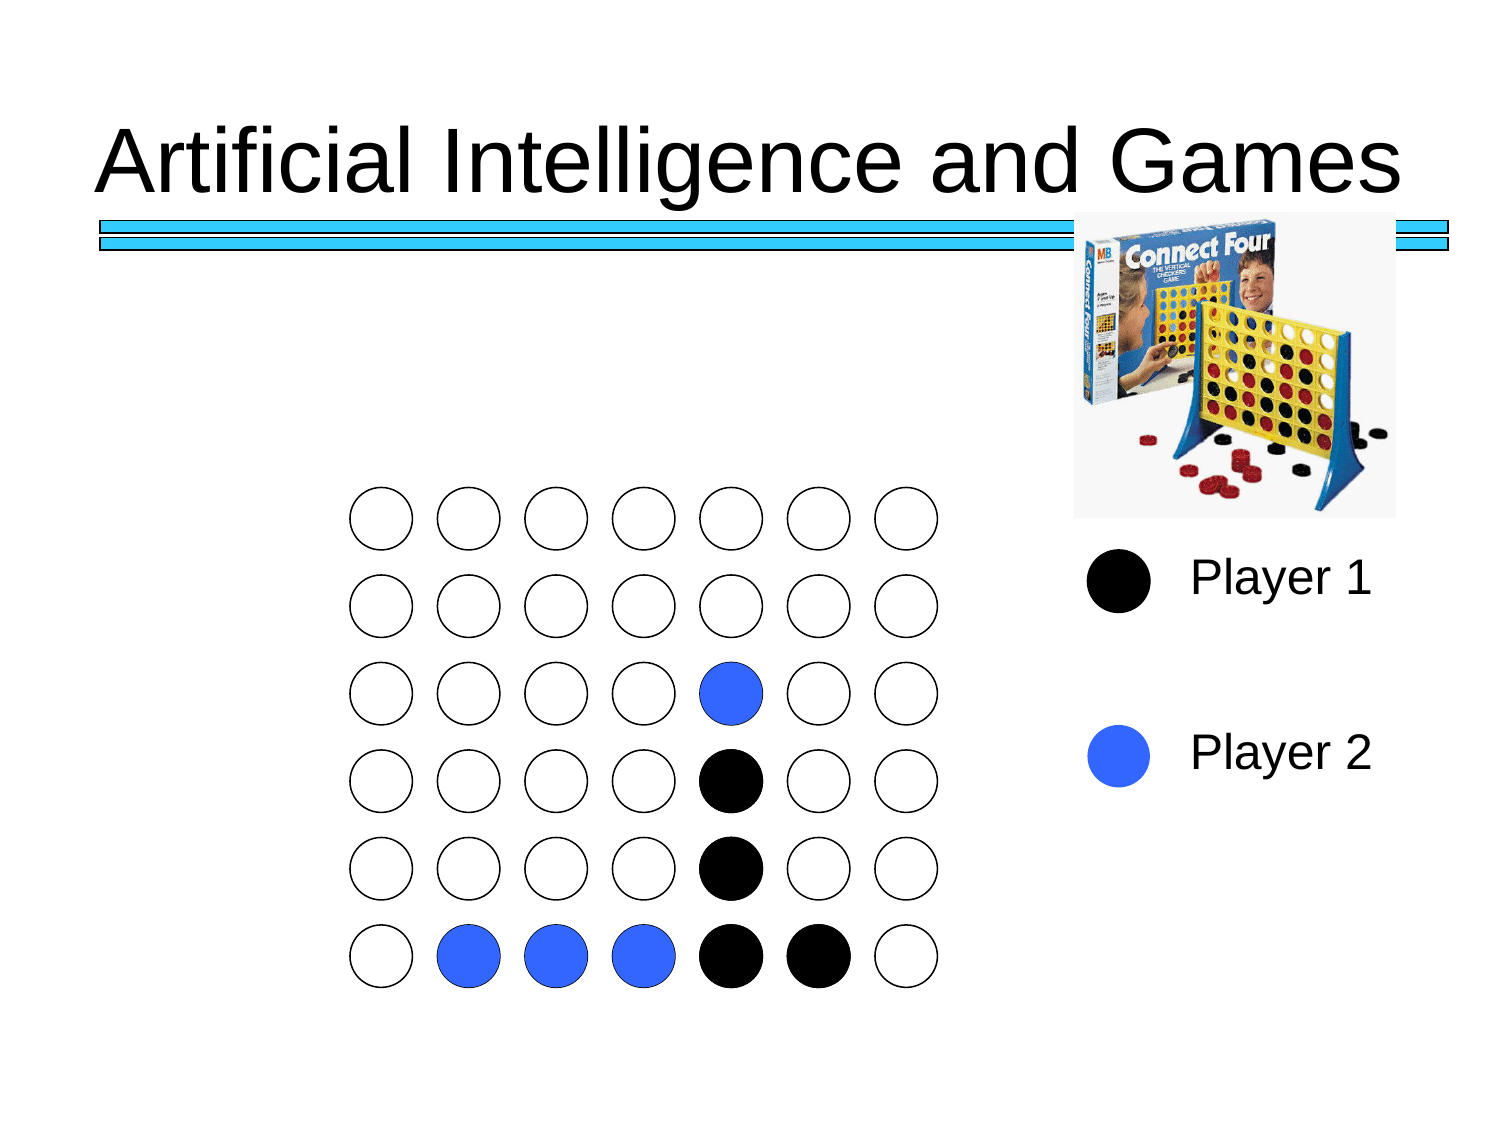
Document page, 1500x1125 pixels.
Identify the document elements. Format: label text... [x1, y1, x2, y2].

text_box [349, 487, 413, 550]
text_box [612, 487, 675, 550]
text_box [699, 924, 763, 988]
text_box Player 1 [1174, 537, 1422, 613]
text_box [612, 749, 675, 813]
title Artificial Intelligence and Games [37, 62, 1463, 250]
text_box [524, 749, 588, 813]
text_box [699, 574, 763, 638]
text_box [612, 662, 675, 725]
text_box [699, 662, 763, 725]
text_box [874, 574, 938, 638]
text_box [874, 924, 938, 988]
text_box [349, 662, 413, 725]
text_box [437, 574, 500, 638]
text_box [349, 574, 413, 638]
text_box [437, 924, 500, 988]
text_box [524, 487, 588, 550]
text_box [787, 924, 850, 988]
text_box [787, 662, 850, 725]
text_box [437, 837, 500, 900]
text_box [699, 837, 763, 900]
text_box [524, 574, 588, 638]
text_box [874, 749, 938, 813]
text_box [612, 837, 675, 900]
text_box [437, 487, 500, 550]
text_box [699, 749, 763, 813]
text_box [524, 924, 588, 988]
text_box [874, 487, 938, 550]
text_box [349, 924, 413, 988]
text_box [699, 487, 763, 550]
text_box [787, 574, 850, 638]
text_box [349, 837, 413, 900]
text_box [787, 749, 850, 813]
text_box [437, 749, 500, 813]
text_box [787, 487, 850, 550]
text_box [1087, 724, 1150, 788]
text_box Player 2 [1174, 712, 1422, 788]
text_box [437, 662, 500, 725]
text_box [787, 837, 850, 900]
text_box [1401, 220, 1449, 251]
picture [1074, 212, 1397, 519]
text_box [349, 749, 413, 813]
text_box [874, 837, 938, 900]
text_box [1087, 549, 1150, 613]
text_box [612, 574, 675, 638]
text_box [612, 924, 675, 988]
text_box [524, 837, 588, 900]
text_box [524, 662, 588, 725]
text_box [874, 662, 938, 725]
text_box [99, 220, 1069, 251]
